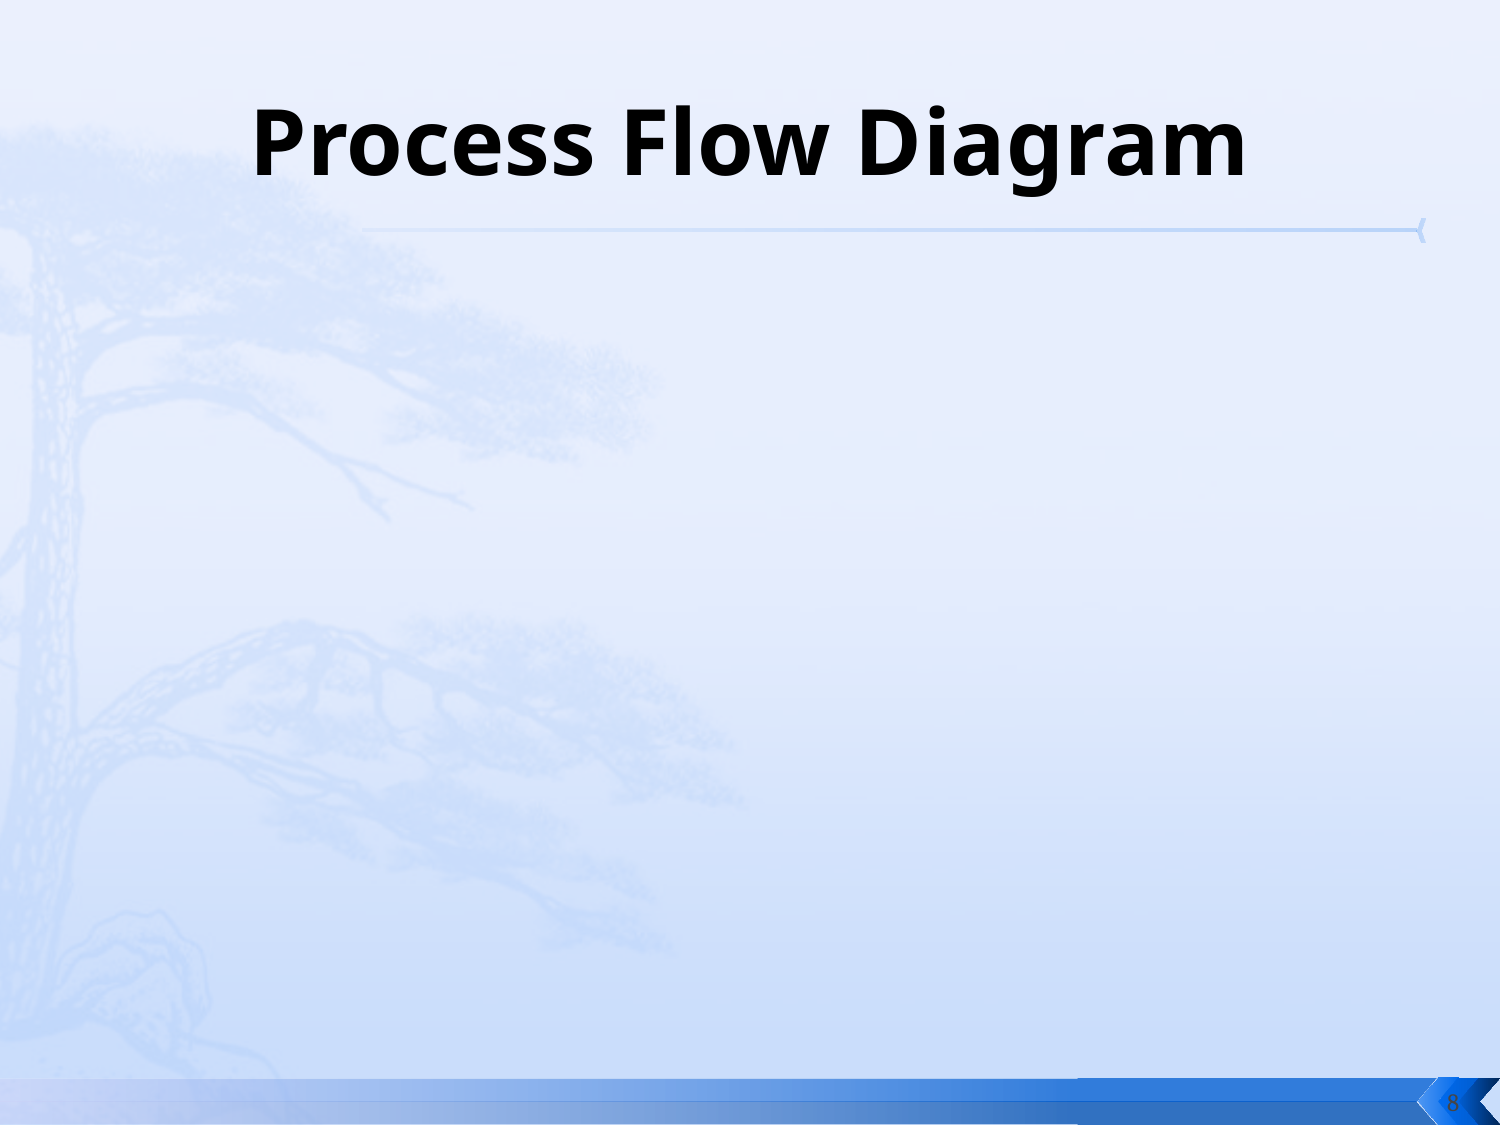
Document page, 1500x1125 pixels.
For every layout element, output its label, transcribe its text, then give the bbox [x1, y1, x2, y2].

title Process Flow Diagram [75, 45, 1425, 233]
slide_number 8 [1406, 1077, 1500, 1125]
